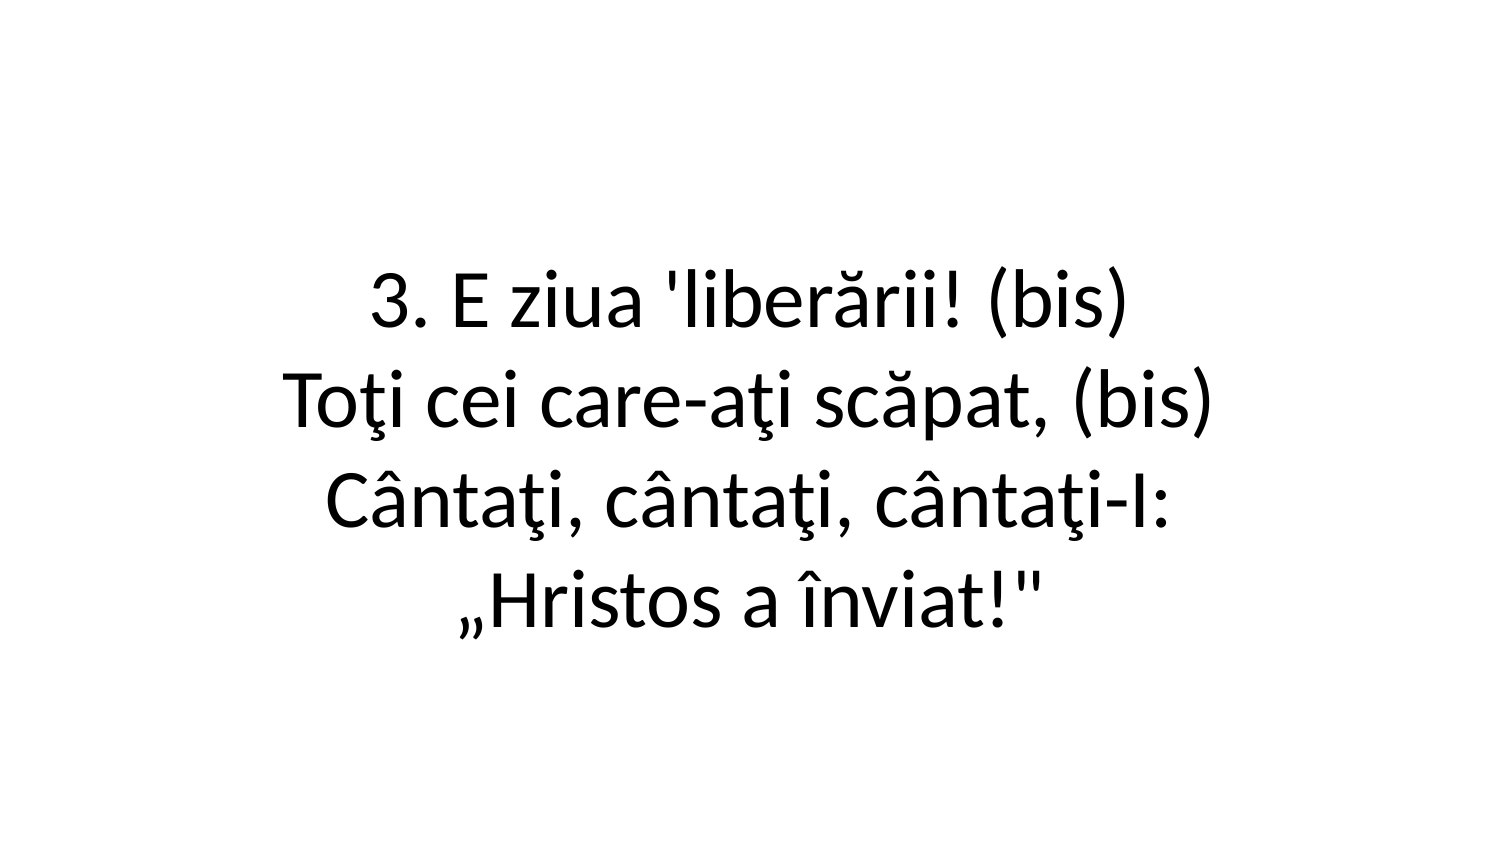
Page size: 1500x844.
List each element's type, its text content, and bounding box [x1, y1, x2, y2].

text_box 3. E ziua 'liberării! (bis) Toţi cei care-aţi scăpat, (bis) Cântaţi, cântaţi, cântaţi-I: „Hristos a înviat!" [267, 192, 1233, 652]
